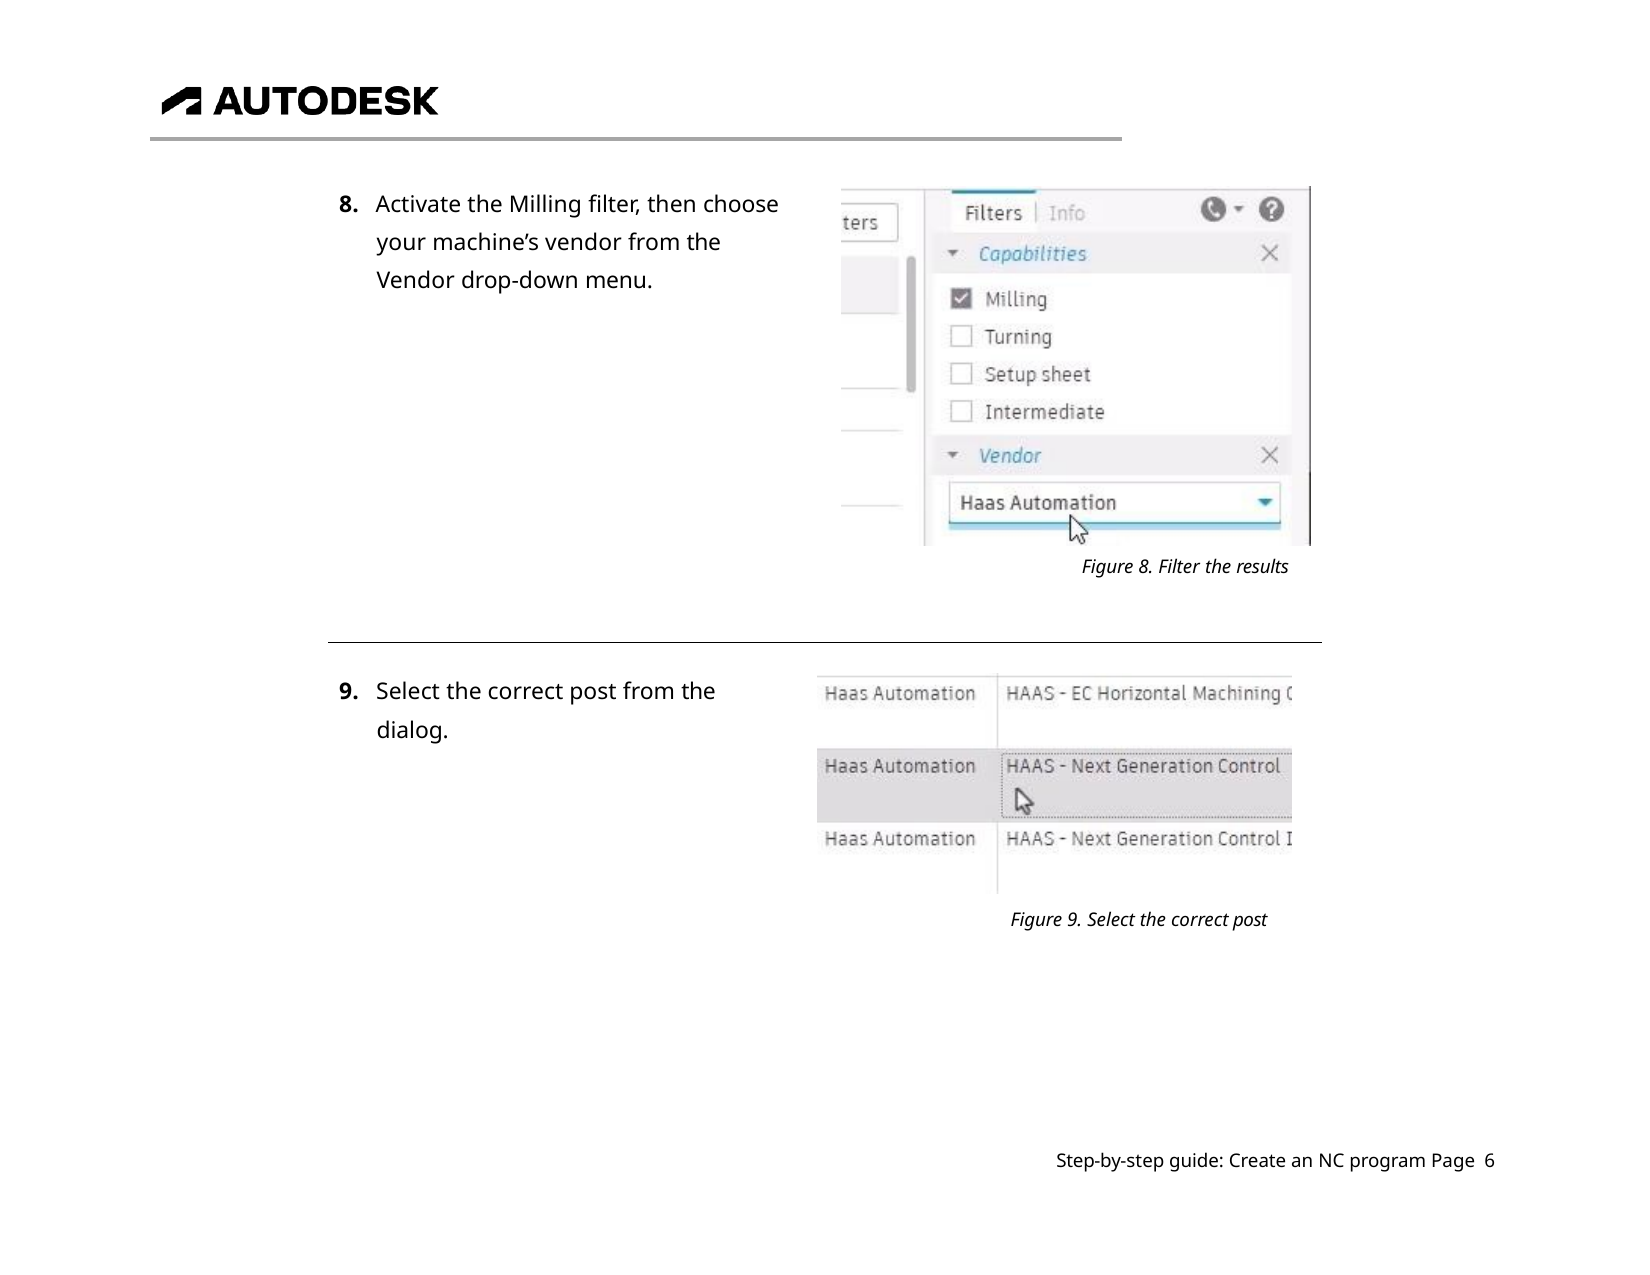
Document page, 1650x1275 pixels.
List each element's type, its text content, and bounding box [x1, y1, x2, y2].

picture [161, 86, 439, 115]
table_header 8. Activate the Milling filter, then choose your machine’s vendor from the Vendor drop-down menu. [328, 187, 804, 642]
table_header Figure 8. Filter the results [804, 187, 1322, 642]
table_cell Figure 9. Select the correct post [804, 643, 1322, 941]
picture [817, 673, 1293, 895]
table_cell 9. Select the correct post from the dialog. [328, 643, 804, 941]
picture [841, 186, 1311, 547]
slide_number Step-by-step guide: Create an NC program Page 3 [1054, 1145, 1509, 1275]
